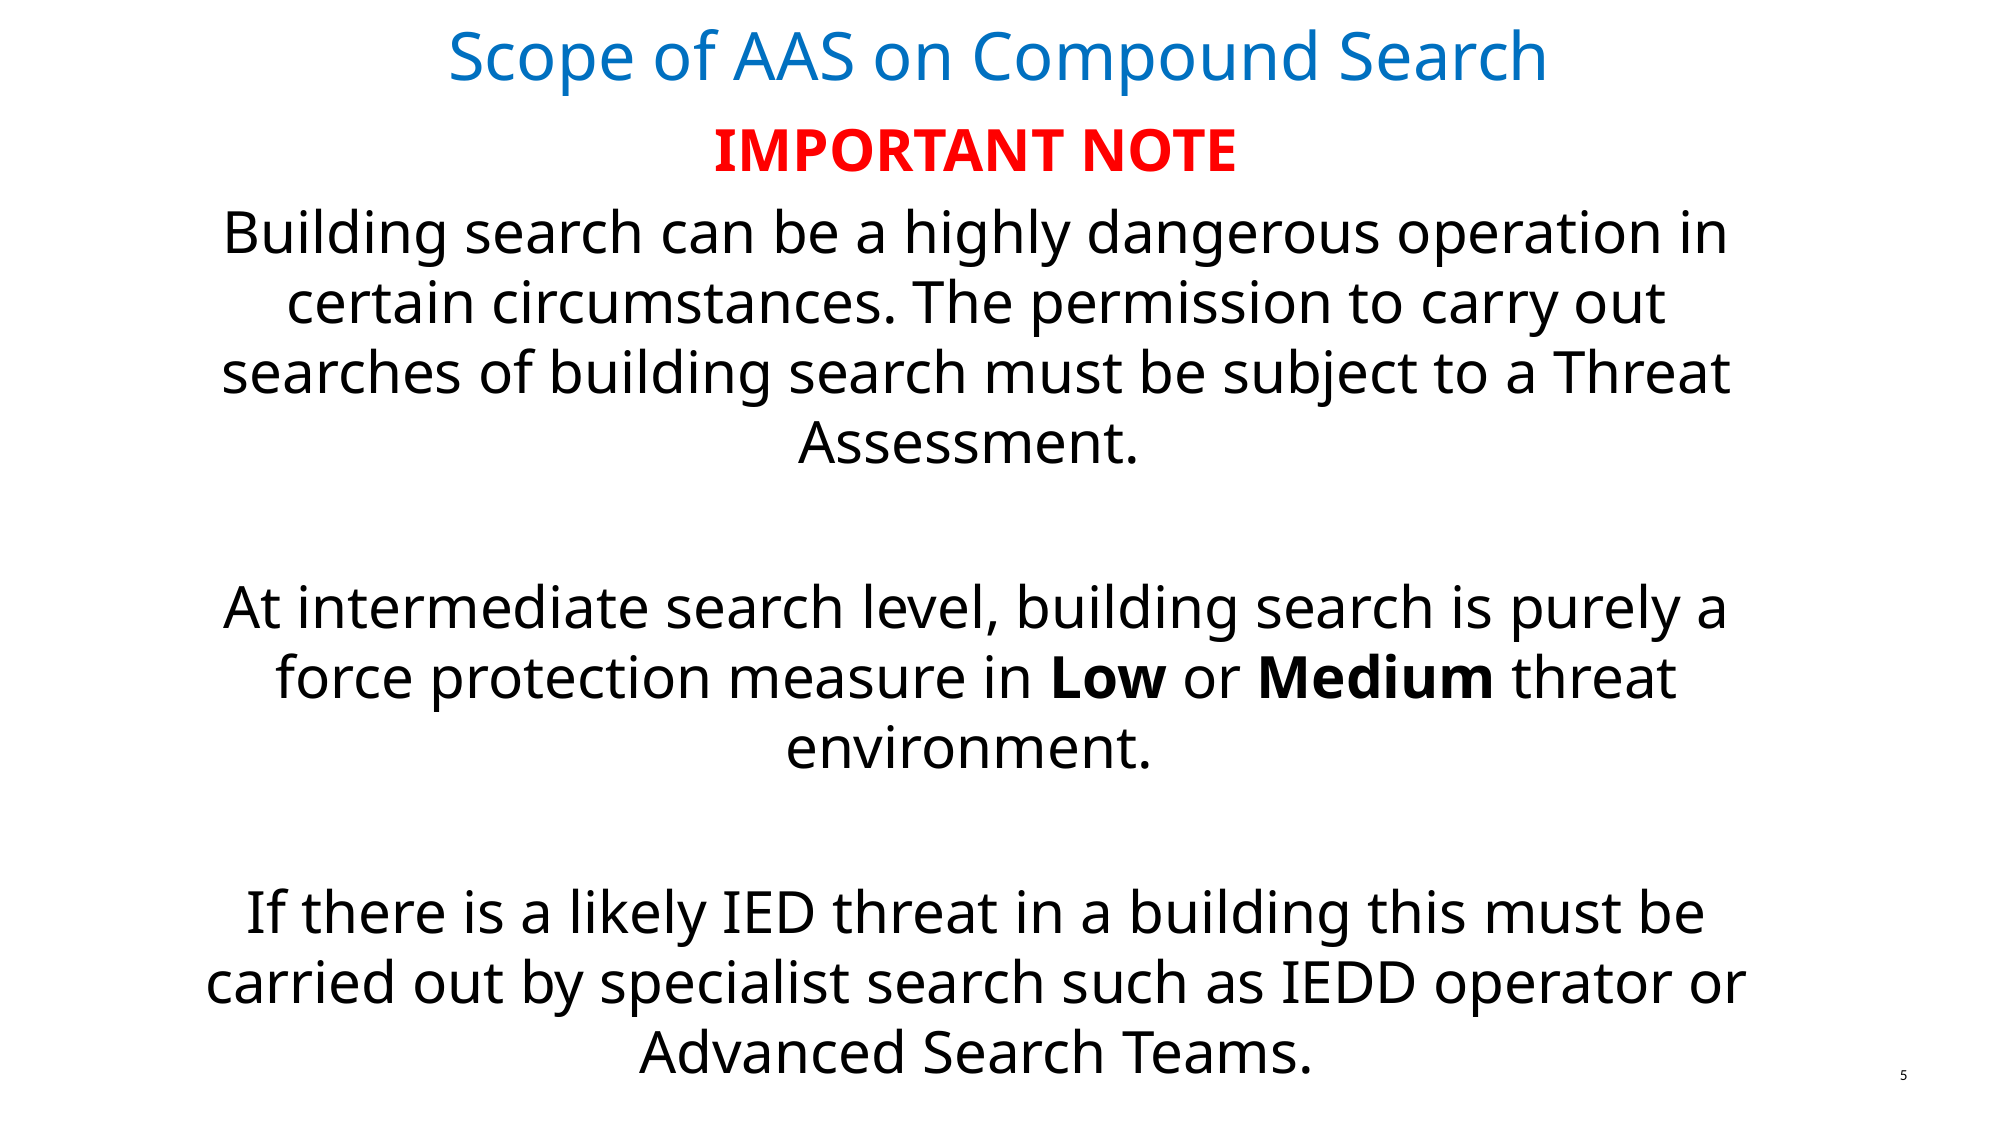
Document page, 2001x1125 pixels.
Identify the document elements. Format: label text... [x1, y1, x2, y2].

title Scope of AAS on Compound Search [299, 2, 1701, 105]
text_box IMPORTANT NOTE Building search can be a highly dangerous operation in certain circumstances. The permission to carry out searches of building search must be subject to a Threat Assessment. At intermediate search level, building search is purely a force protection measure in Low or Medium threat environment. If there is a likely IED threat in a building this must be carried out by specialist search such as IEDD operator or Advanced Search Teams. [146, 105, 1770, 1093]
